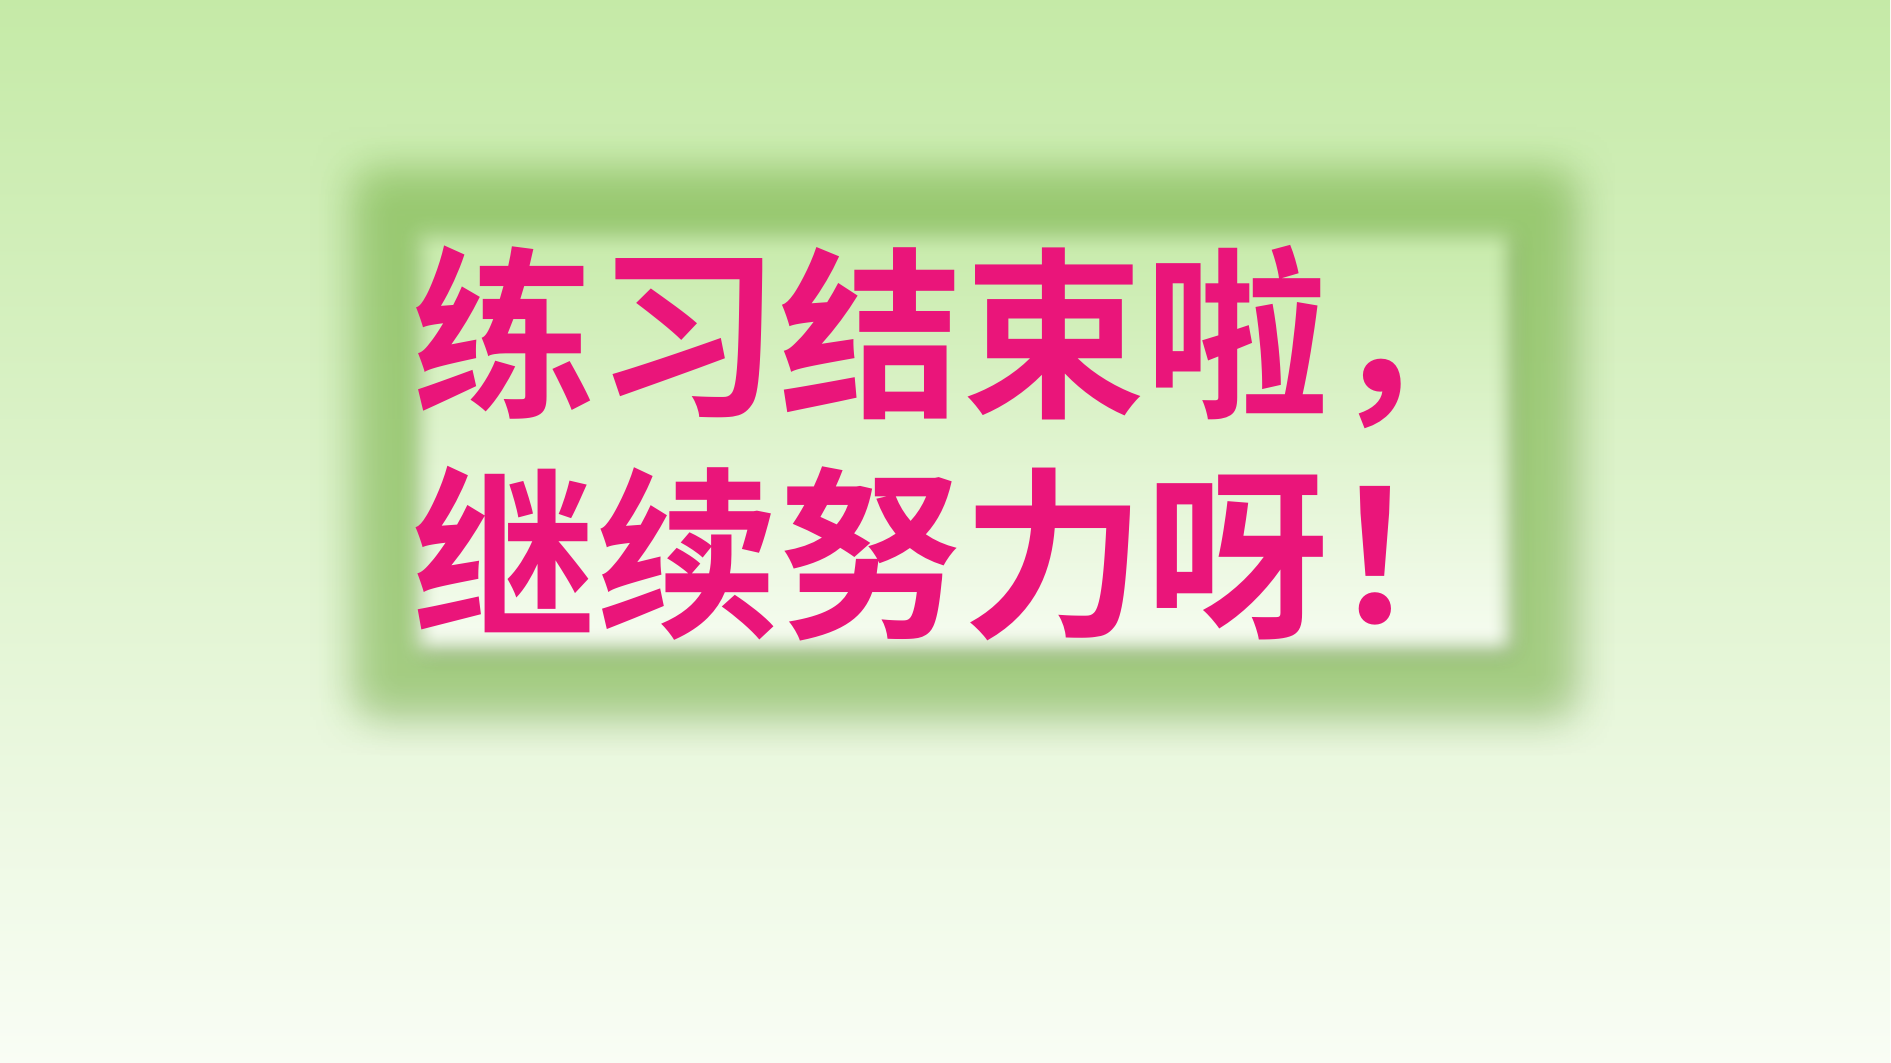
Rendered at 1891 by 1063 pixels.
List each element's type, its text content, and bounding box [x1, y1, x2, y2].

text_box 练习结束啦， 继续努力呀！ [432, 247, 1496, 635]
